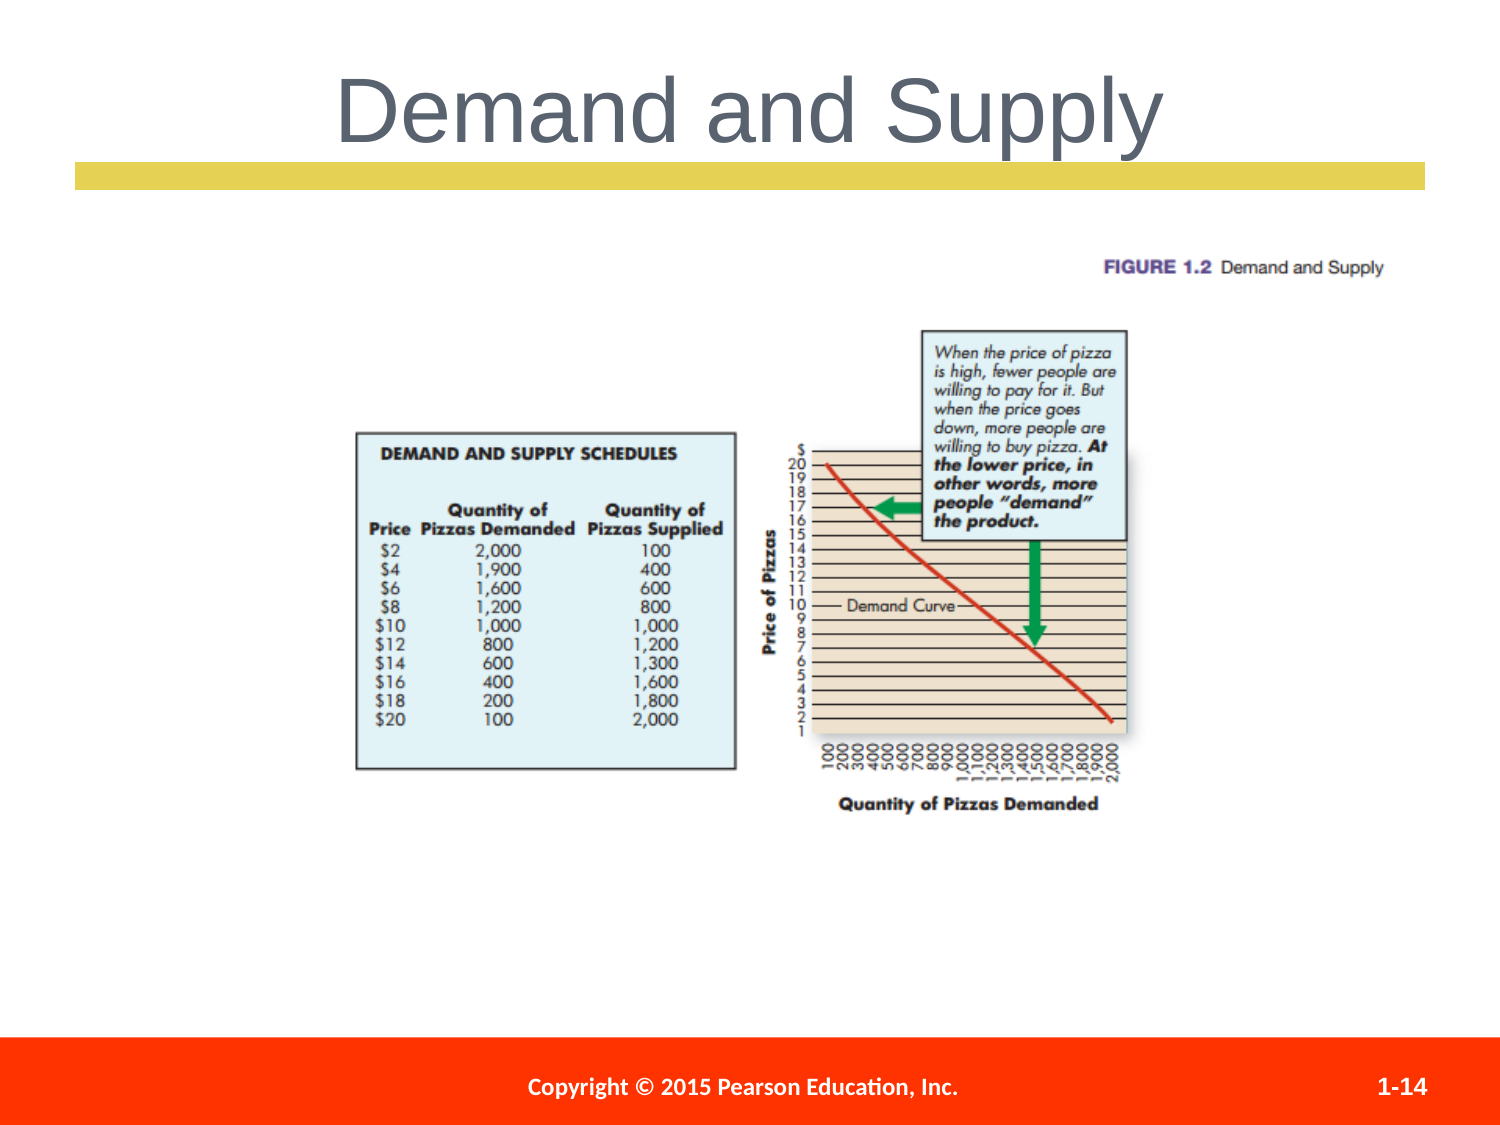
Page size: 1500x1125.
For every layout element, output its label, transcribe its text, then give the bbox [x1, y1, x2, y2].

title Demand and Supply [74, 12, 1426, 201]
picture [262, 250, 1418, 830]
